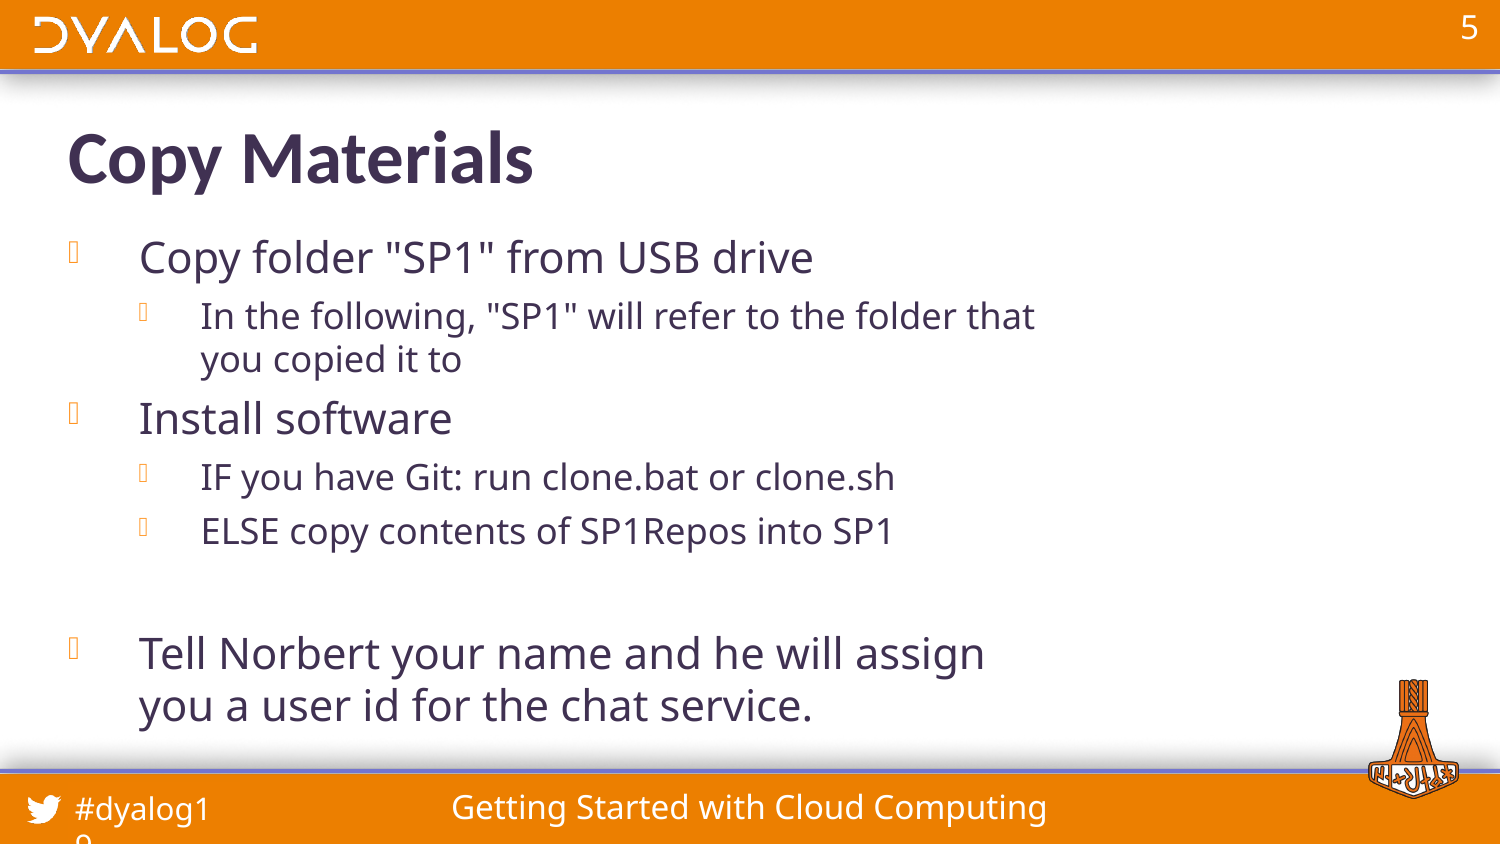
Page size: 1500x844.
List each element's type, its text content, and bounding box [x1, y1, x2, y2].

title Copy Materials [53, 104, 1444, 202]
picture [0, 679, 1500, 844]
list Copy folder "SP1" from USB drive In the following, "SP1" will refer to the folder that you copied it to Install software IF you have Git: run clone.bat or clone.sh ELSE copy contents of SP1Repos into SP1 Tell Norbert your name and he will assign you a user id for the chat service. [53, 222, 1069, 740]
picture [0, 0, 1500, 108]
